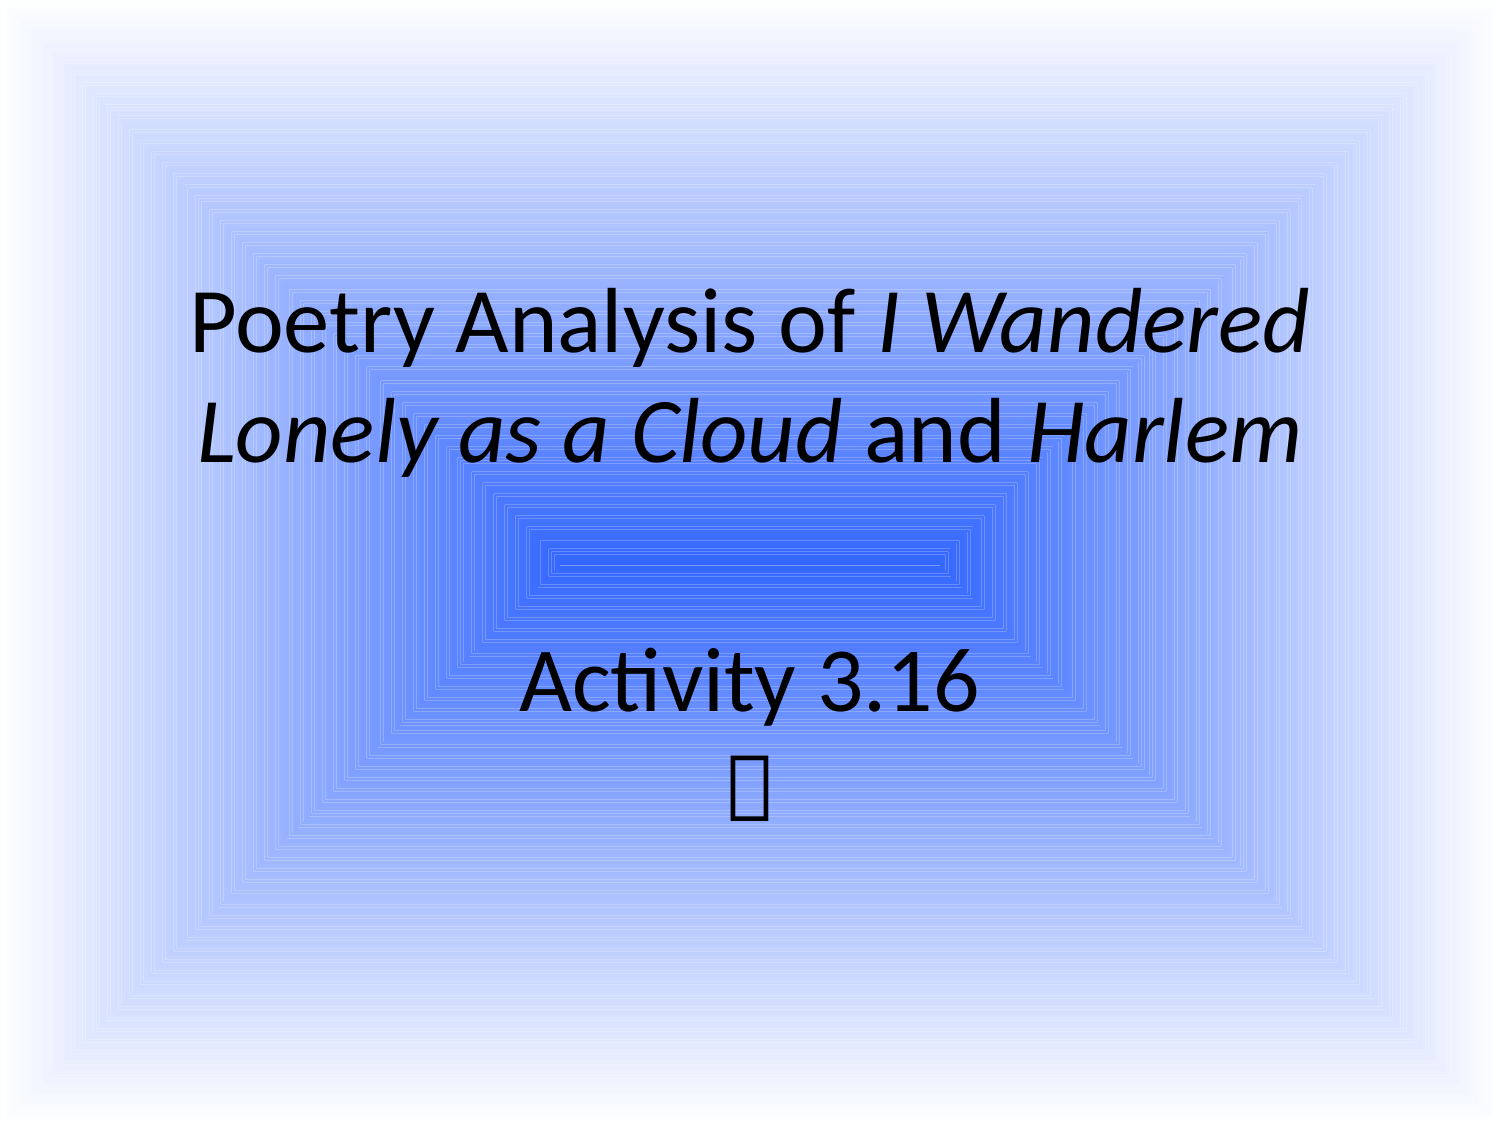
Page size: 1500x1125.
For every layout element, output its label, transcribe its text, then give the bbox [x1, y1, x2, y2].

text_box Activity 3.16  [112, 608, 1388, 850]
title Poetry Analysis of I Wandered Lonely as a Cloud and Harlem [112, 249, 1388, 492]
